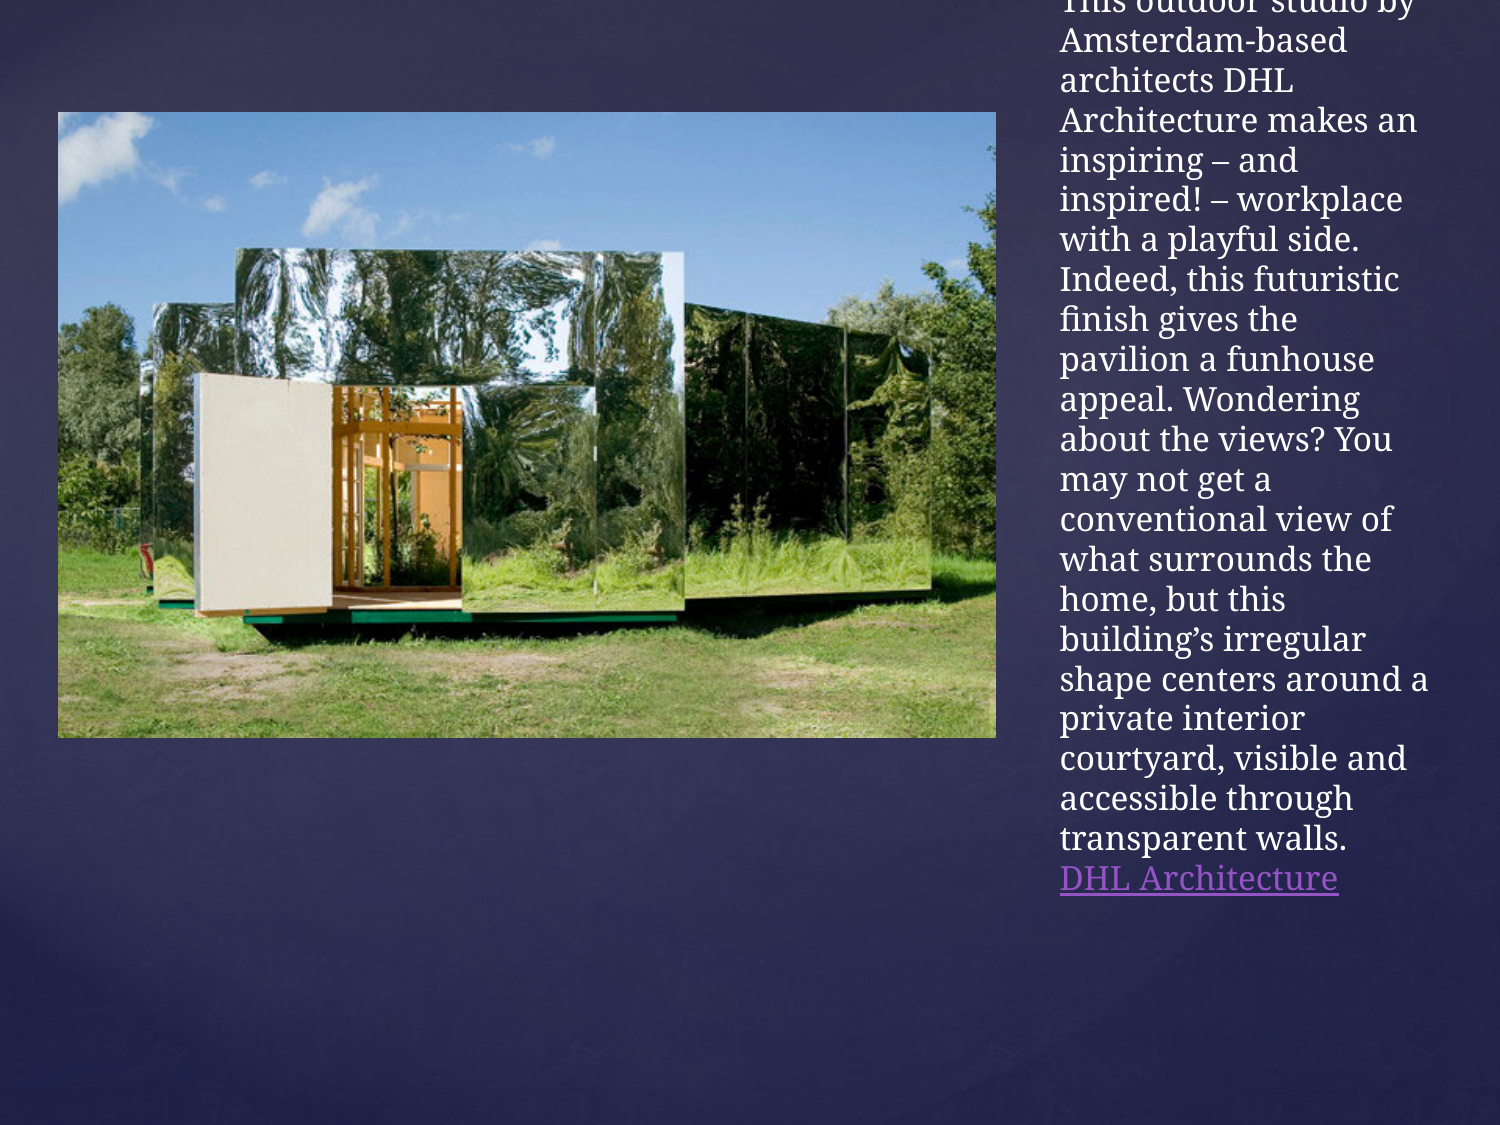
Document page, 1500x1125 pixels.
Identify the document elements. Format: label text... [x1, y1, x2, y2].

picture [57, 111, 997, 738]
title This outdoor studio by Amsterdam-based architects DHL Architecture makes an inspiring – and inspired! – workplace with a playful side. Indeed, this futuristic finish gives the pavilion a funhouse appeal. Wondering about the views? You may not get a conventional view of what surrounds the home, but this building’s irregular shape centers around a private interior courtyard, visible and accessible through transparent walls. DHL Architecture [1044, 112, 1453, 950]
